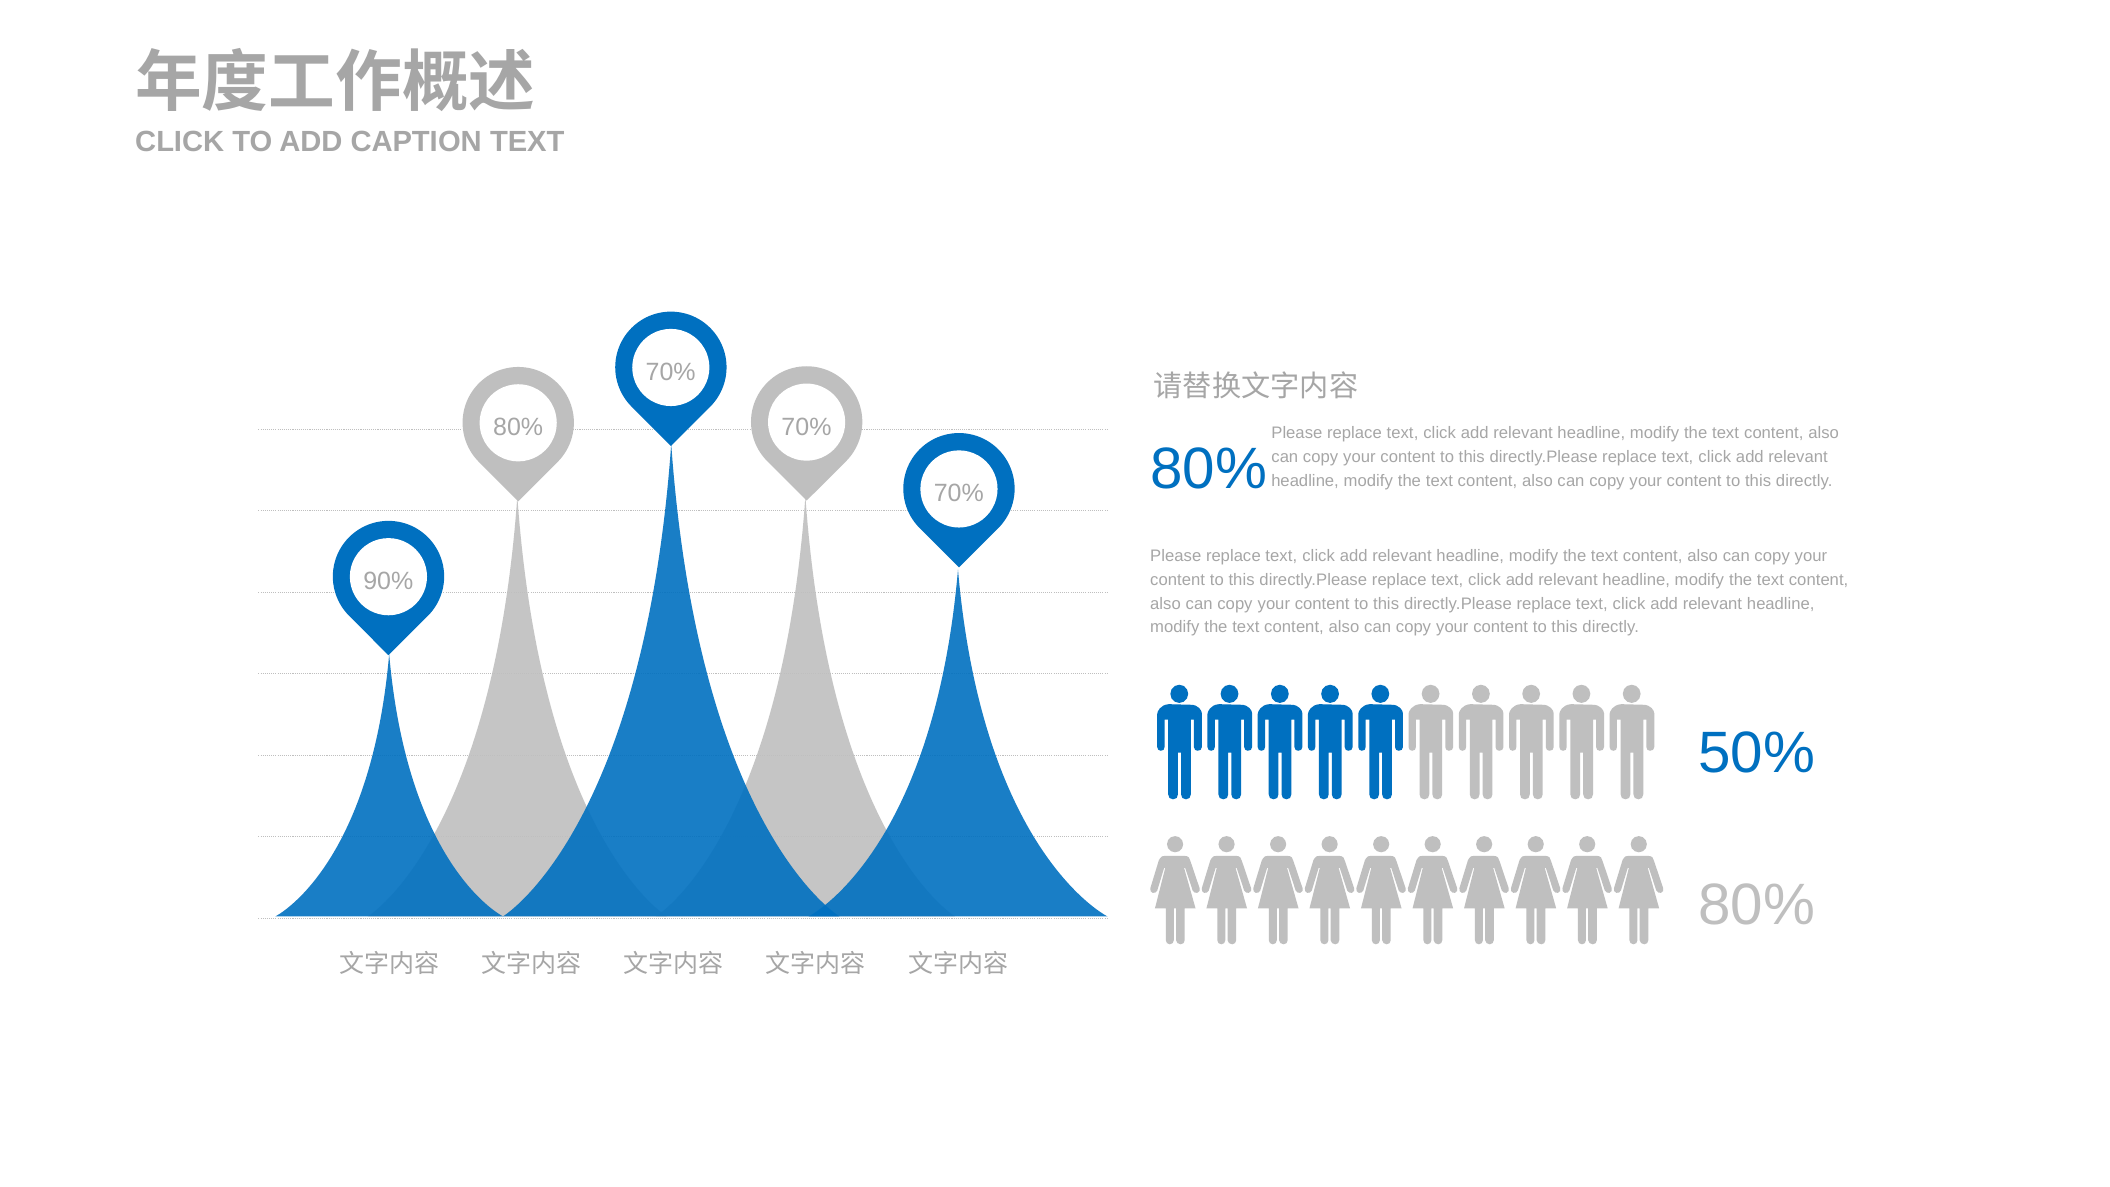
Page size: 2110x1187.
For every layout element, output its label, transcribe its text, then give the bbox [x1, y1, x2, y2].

text_box Please replace text, click add relevant headline, modify the text content, also can copy your content to this directly.Please replace text, click add relevant headline, modify the text content, also can copy your content to this directly. [1271, 417, 1850, 490]
text_box 文字内容 [765, 941, 866, 978]
text_box 80% [1698, 852, 1816, 937]
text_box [750, 366, 863, 478]
text_box 文字内容 [623, 941, 724, 978]
text_box 文字内容 [481, 941, 582, 978]
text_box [332, 520, 445, 633]
text_box 年度工作概述 [135, 38, 596, 119]
text_box 文字内容 [907, 941, 1009, 978]
text_box 请替换文字内容 [1153, 360, 1463, 403]
text_box 50% [1698, 700, 1816, 785]
text_box Please replace text, click add relevant headline, modify the text content, also can copy your content to this directly.Please replace text, click add relevant headline, modify the text content, also can copy your content to this directly.Please replace text, click add relevant headline, modify the text content, also can copy your content to this directly. [1150, 540, 1850, 637]
text_box 文字内容 [339, 941, 440, 978]
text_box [615, 311, 727, 423]
text_box 80% [1150, 416, 1268, 501]
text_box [258, 429, 1108, 919]
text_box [462, 366, 574, 479]
text_box CLICK TO ADD CAPTION TEXT [135, 122, 596, 158]
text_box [903, 433, 1015, 545]
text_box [1149, 836, 1664, 945]
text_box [1157, 684, 1655, 800]
